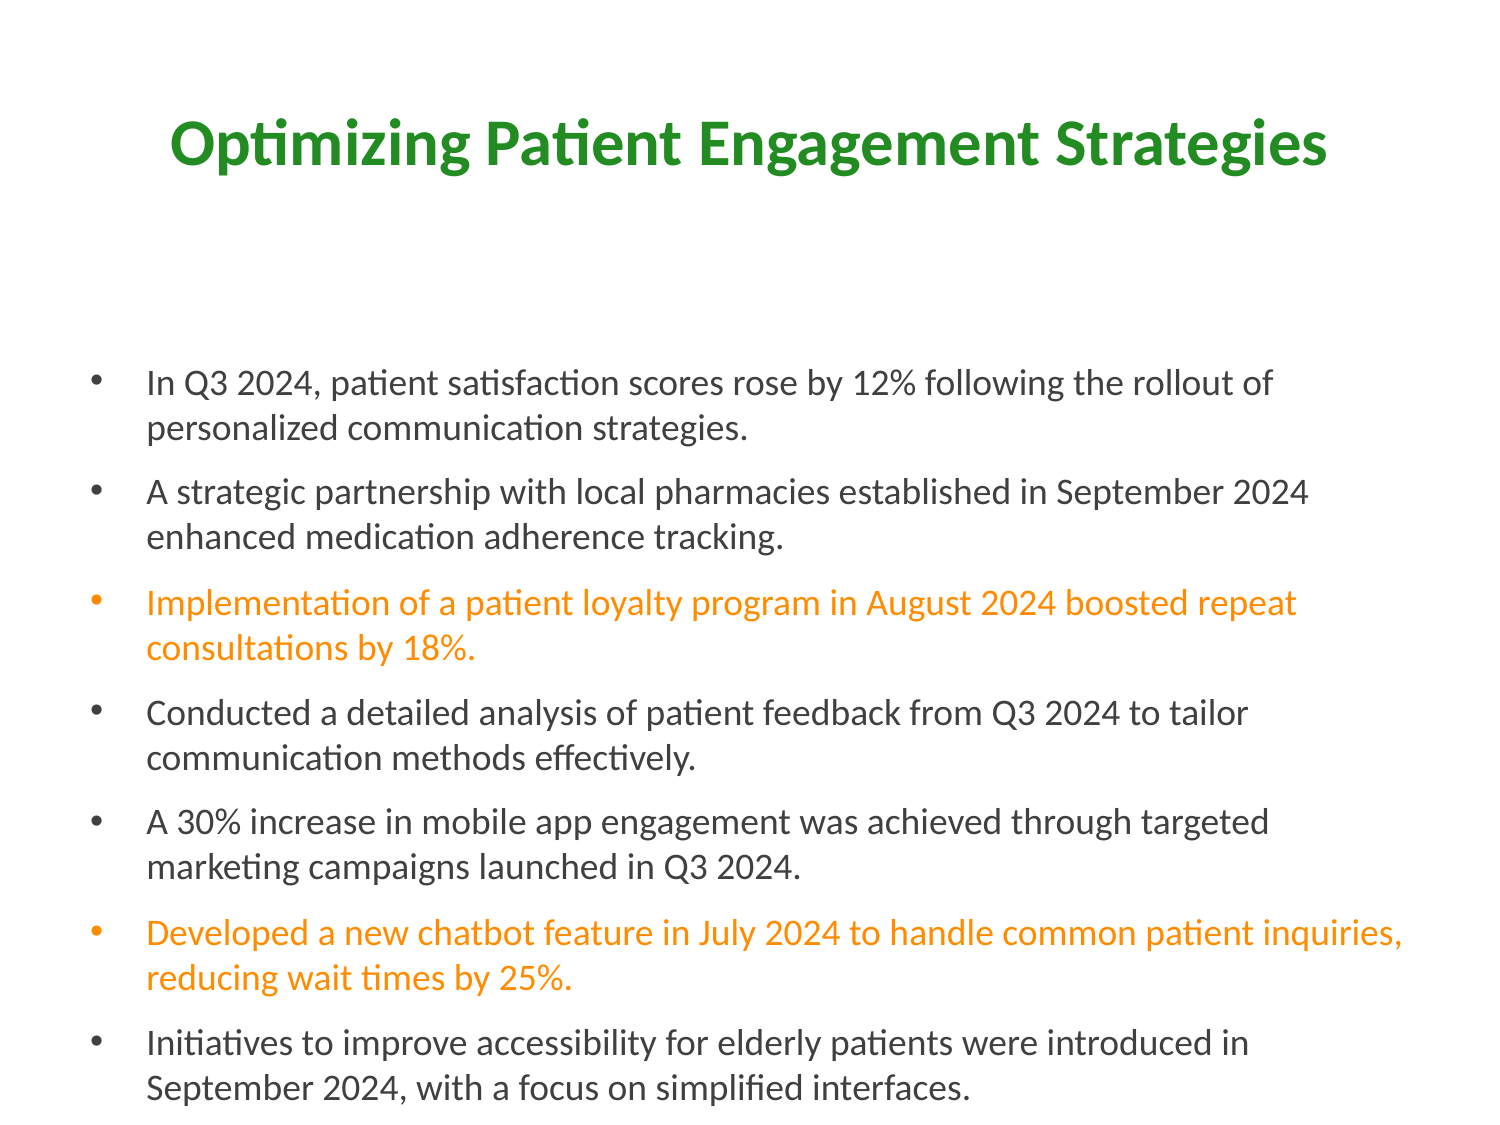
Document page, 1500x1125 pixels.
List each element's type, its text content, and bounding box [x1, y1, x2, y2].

title Optimizing Patient Engagement Strategies [75, 45, 1425, 233]
list In Q3 2024, patient satisfaction scores rose by 12% following the rollout of personalized communication strategies. A strategic partnership with local pharmacies established in September 2024 enhanced medication adherence tracking. Implementation of a patient loyalty program in August 2024 boosted repeat consultations by 18%. Conducted a detailed analysis of patient feedback from Q3 2024 to tailor communication methods effectively. A 30% increase in mobile app engagement was achieved through targeted marketing campaigns launched in Q3 2024. Developed a new chatbot feature in July 2024 to handle common patient inquiries, reducing wait times by 25%. Initiatives to improve accessibility for elderly patients were introduced in September 2024, with a focus on simplified interfaces. [75, 262, 1425, 1005]
